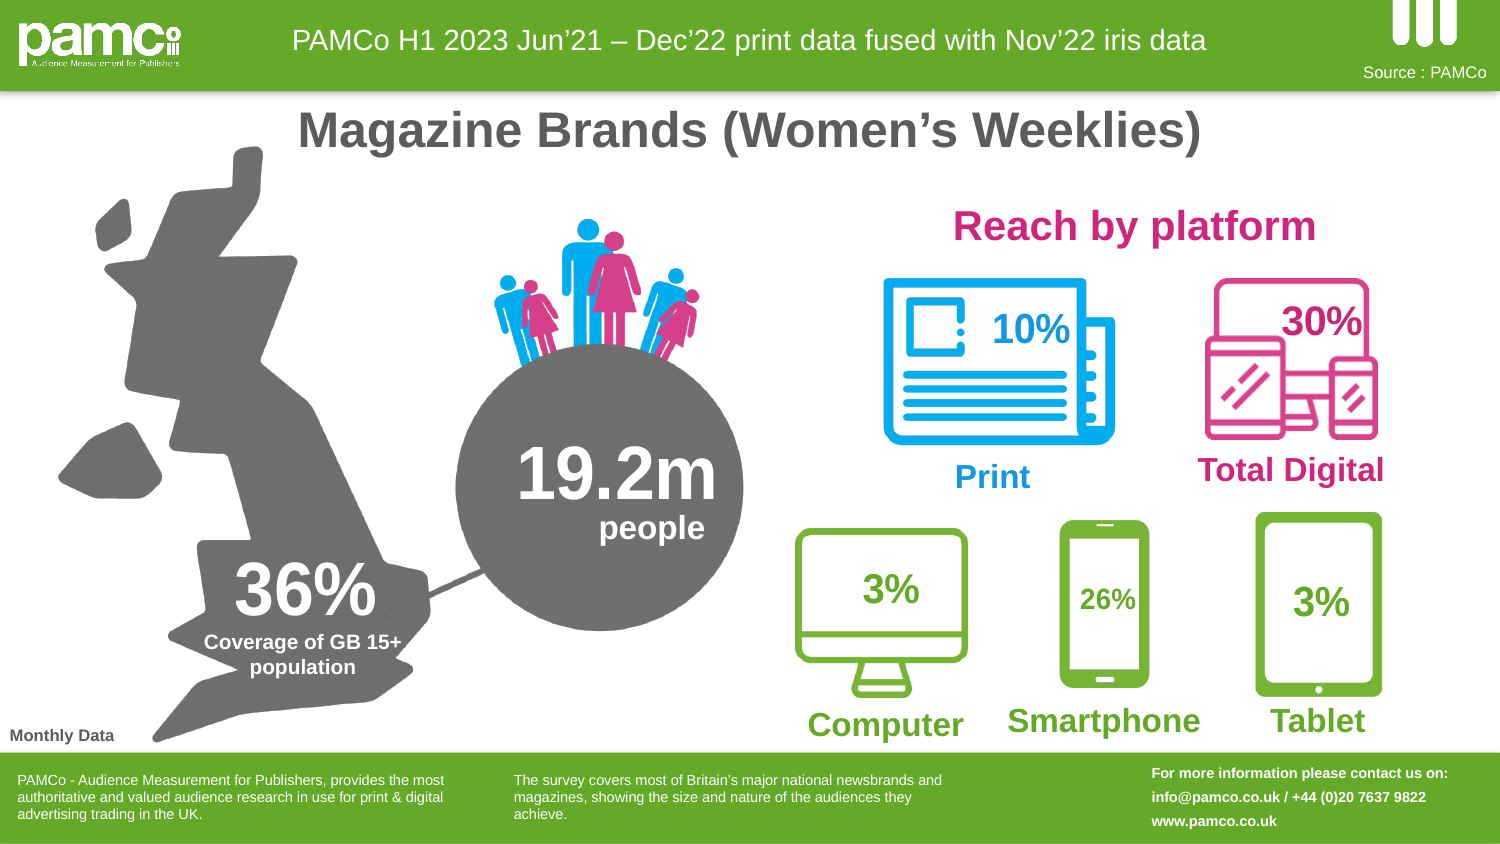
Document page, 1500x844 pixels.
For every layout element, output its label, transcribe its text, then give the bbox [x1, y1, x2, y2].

picture [1205, 278, 1378, 440]
picture [1038, 483, 1174, 708]
picture [795, 528, 968, 698]
picture [961, 469, 970, 476]
picture [1387, 0, 1458, 81]
text_box Magazine Brands (Women’s Weeklies) [0, 91, 1500, 163]
picture [17, 20, 182, 68]
picture [857, 244, 1141, 477]
picture [41, 163, 758, 763]
picture [1240, 491, 1397, 713]
